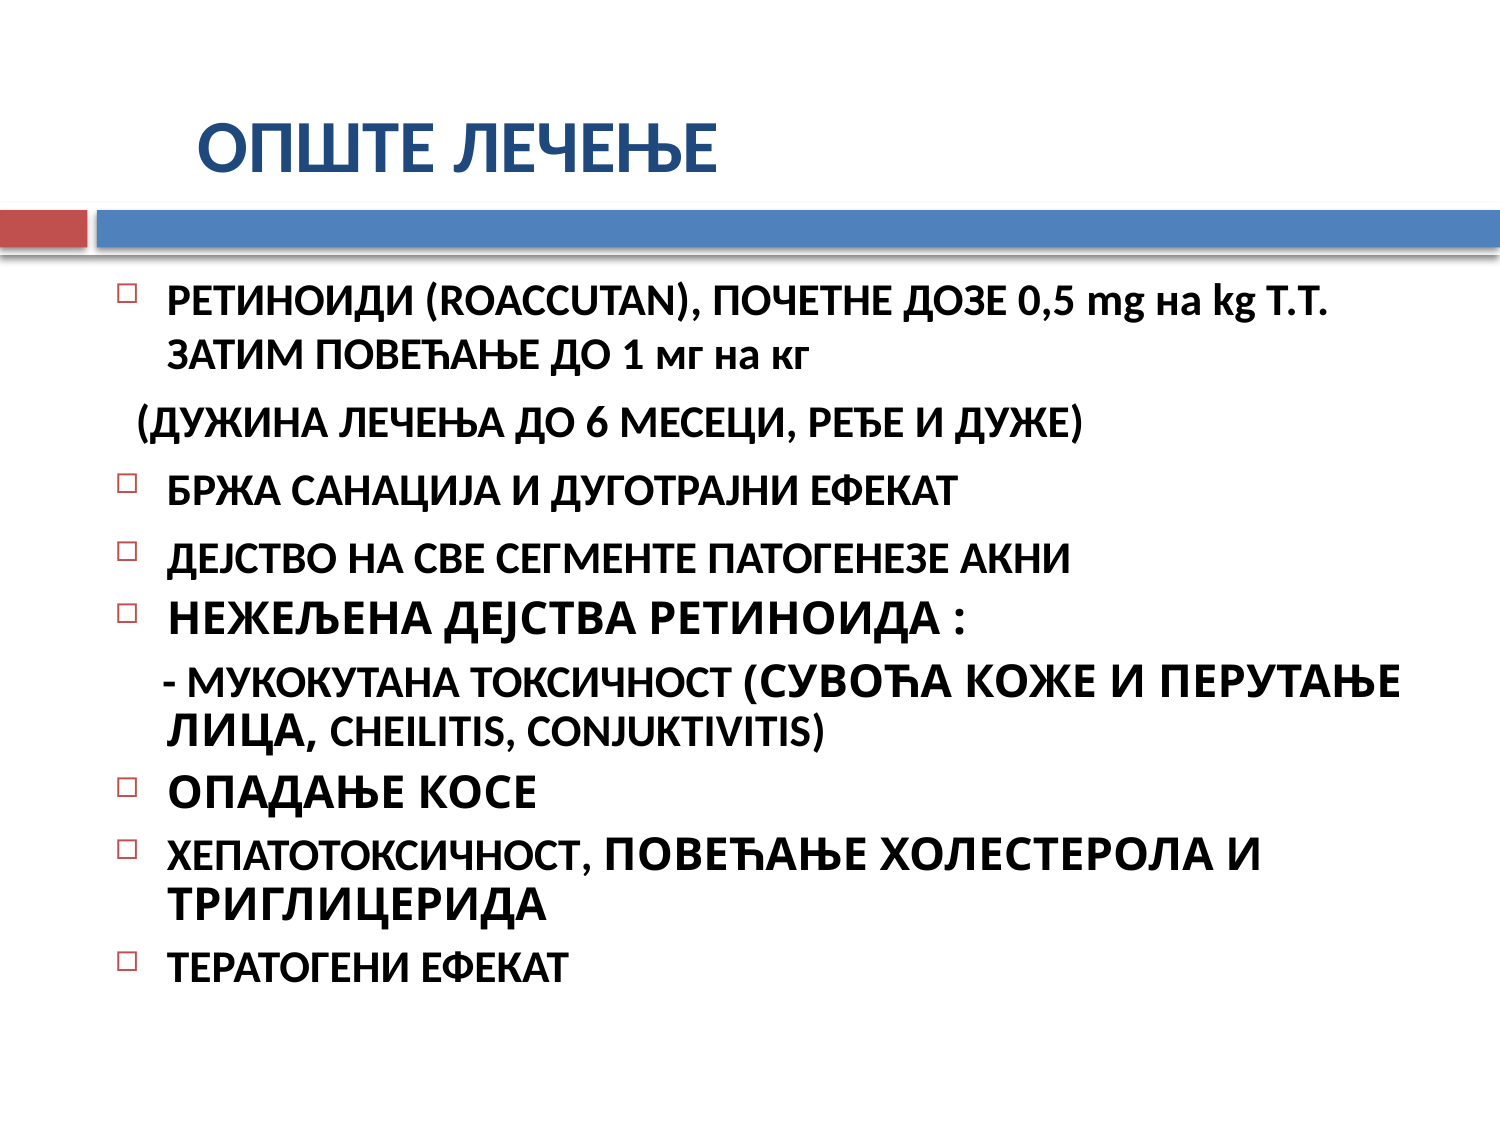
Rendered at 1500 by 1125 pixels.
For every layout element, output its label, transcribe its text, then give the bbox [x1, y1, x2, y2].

title ОПШТЕ ЛЕЧЕЊЕ [183, 22, 1462, 263]
list РЕТИНОИДИ (ROACCUTAN), ПОЧЕТНЕ ДОЗЕ 0,5 mg на kg Т.Т. ЗАТИМ ПОВЕЋАЊЕ ДО 1 мг на кг (ДУЖИНА ЛЕЧЕЊА ДО 6 МЕСЕЦИ, РЕЂЕ И ДУЖЕ) БРЖА САНАЦИЈА И ДУГОТРАЈНИ ЕФЕКАТ ДЕЈСТВО НА СВЕ СЕГМЕНТЕ ПАТОГЕНЕЗЕ АКНИ НЕЖЕЉЕНА ДЕЈСТВА РЕТИНОИДА : - МУКОКУТАНА ТОКСИЧНОСТ (СУВОЋА КОЖЕ И ПЕРУТАЊЕ ЛИЦА, CHEILITIS, CONJUKTIVITIS) ОПАДАЊЕ КОСЕ ХЕПАТОТОКСИЧНОСТ, ПОВЕЋАЊЕ ХОЛЕСТEРОЛA И ТРИГЛИЦEРИДA ТЕРАТОГЕНИ ЕФЕКАТ [100, 262, 1438, 1005]
